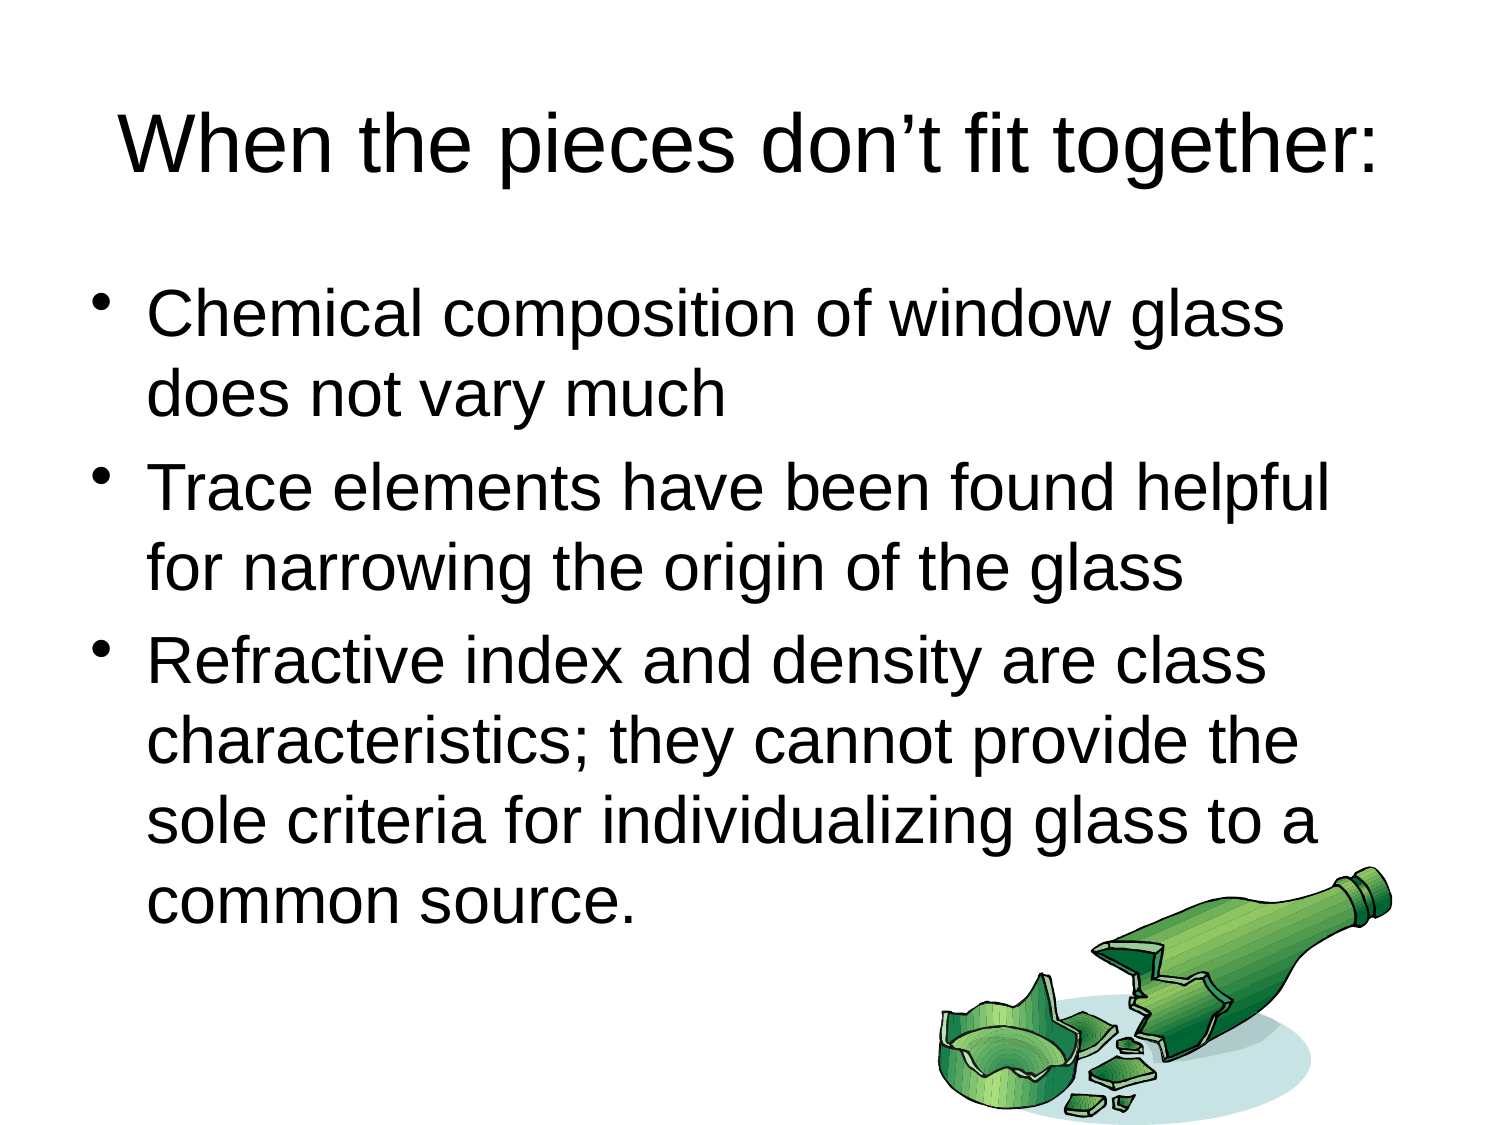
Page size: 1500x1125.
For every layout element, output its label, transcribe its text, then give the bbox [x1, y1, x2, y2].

picture [937, 865, 1394, 1125]
title When the pieces don’t fit together: [75, 45, 1425, 233]
list Chemical composition of window glass does not vary much Trace elements have been found helpful for narrowing the origin of the glass Refractive index and density are class characteristics; they cannot provide the sole criteria for individualizing glass to a common source. [75, 262, 1425, 1005]
